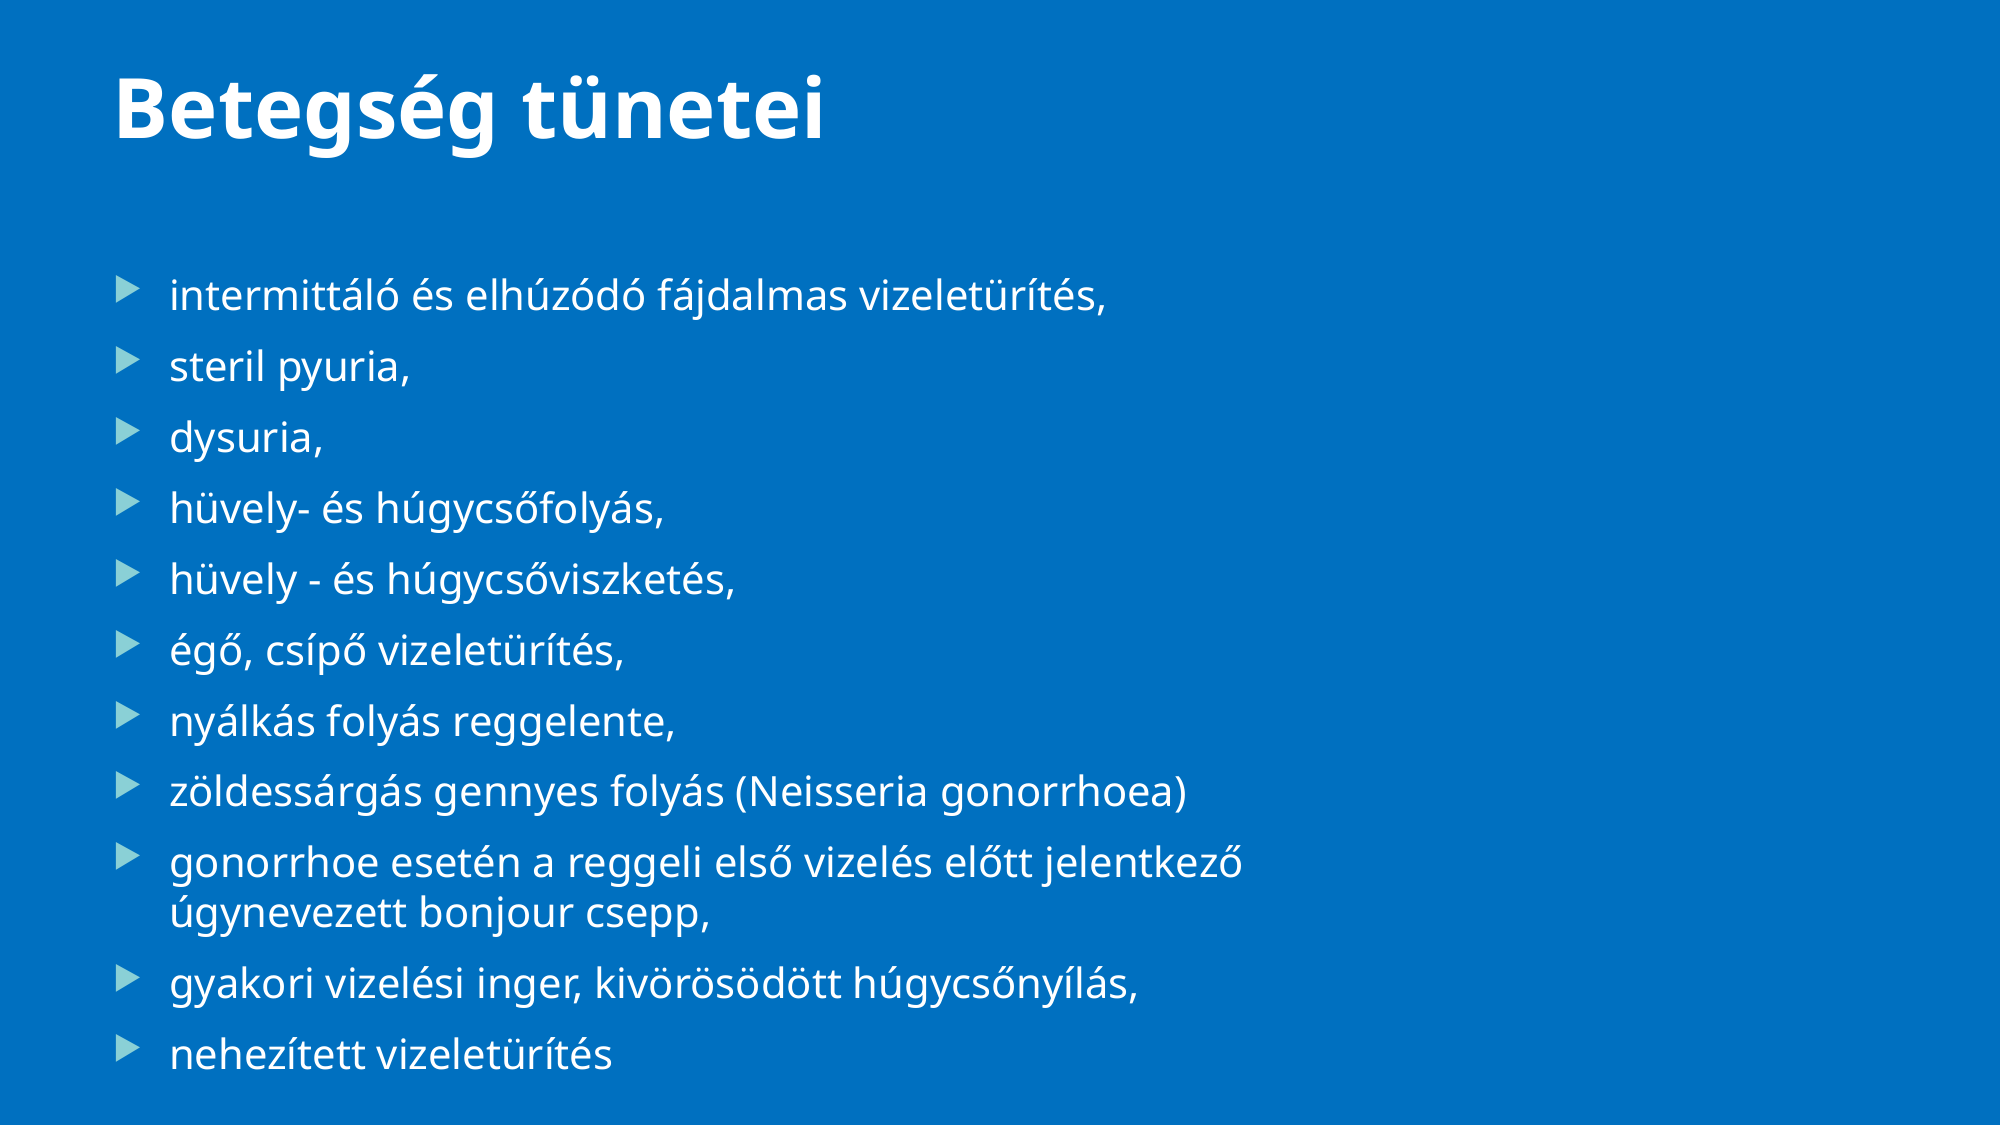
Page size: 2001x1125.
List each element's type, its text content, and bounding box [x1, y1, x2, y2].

title Betegség tünetei [97, 48, 1448, 209]
list intermittáló és elhúzódó fájdalmas vizeletürítés, steril pyuria, dysuria, hüvely- és húgycsőfolyás, hüvely - és húgycsőviszketés, égő, csípő vizeletürítés, nyálkás folyás reggelente, zöldessárgás gennyes folyás (Neisseria gonorrhoea) gonorrhoe esetén a reggeli első vizelés előtt jelentkező úgynevezett bonjour csepp, gyakori vizelési inger, kivörösödött húgycsőnyílás, nehezített vizeletürítés [97, 261, 1448, 1125]
